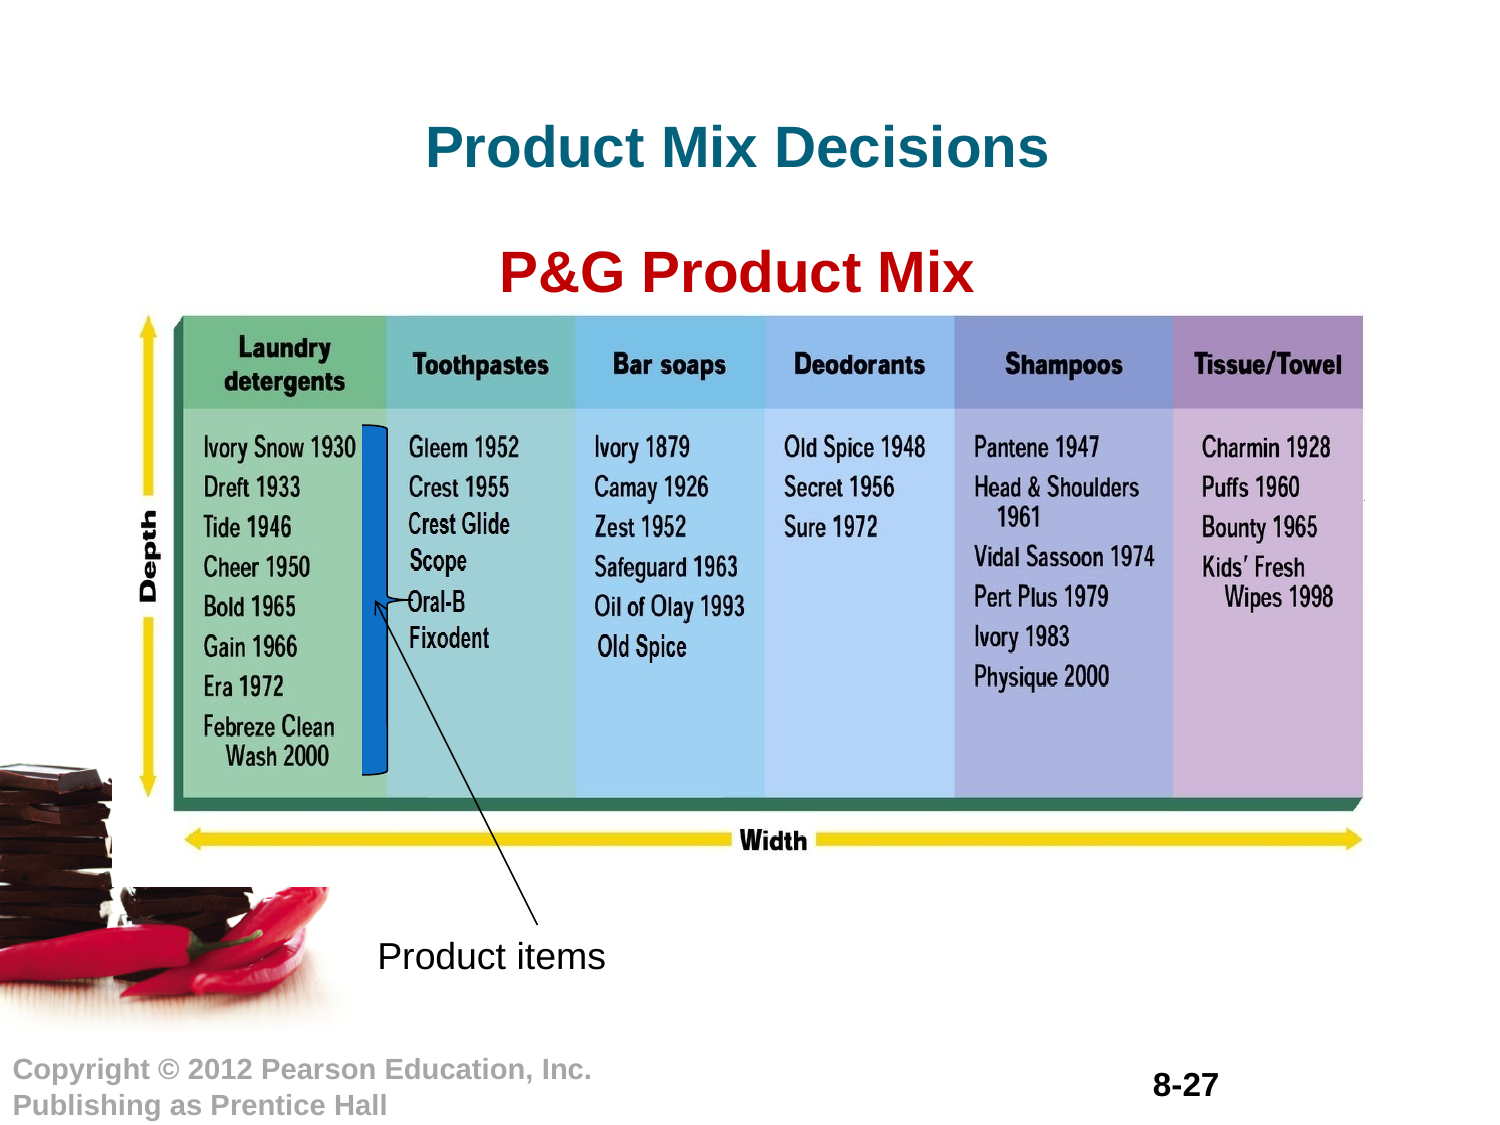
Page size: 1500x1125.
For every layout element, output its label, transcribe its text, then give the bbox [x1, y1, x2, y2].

text_box Product items [362, 924, 788, 985]
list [112, 287, 1388, 887]
picture [0, 737, 361, 1038]
list P&G Product Mix [149, 237, 1326, 285]
text_box Product Mix Decisions [150, 99, 1325, 188]
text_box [374, 599, 538, 926]
